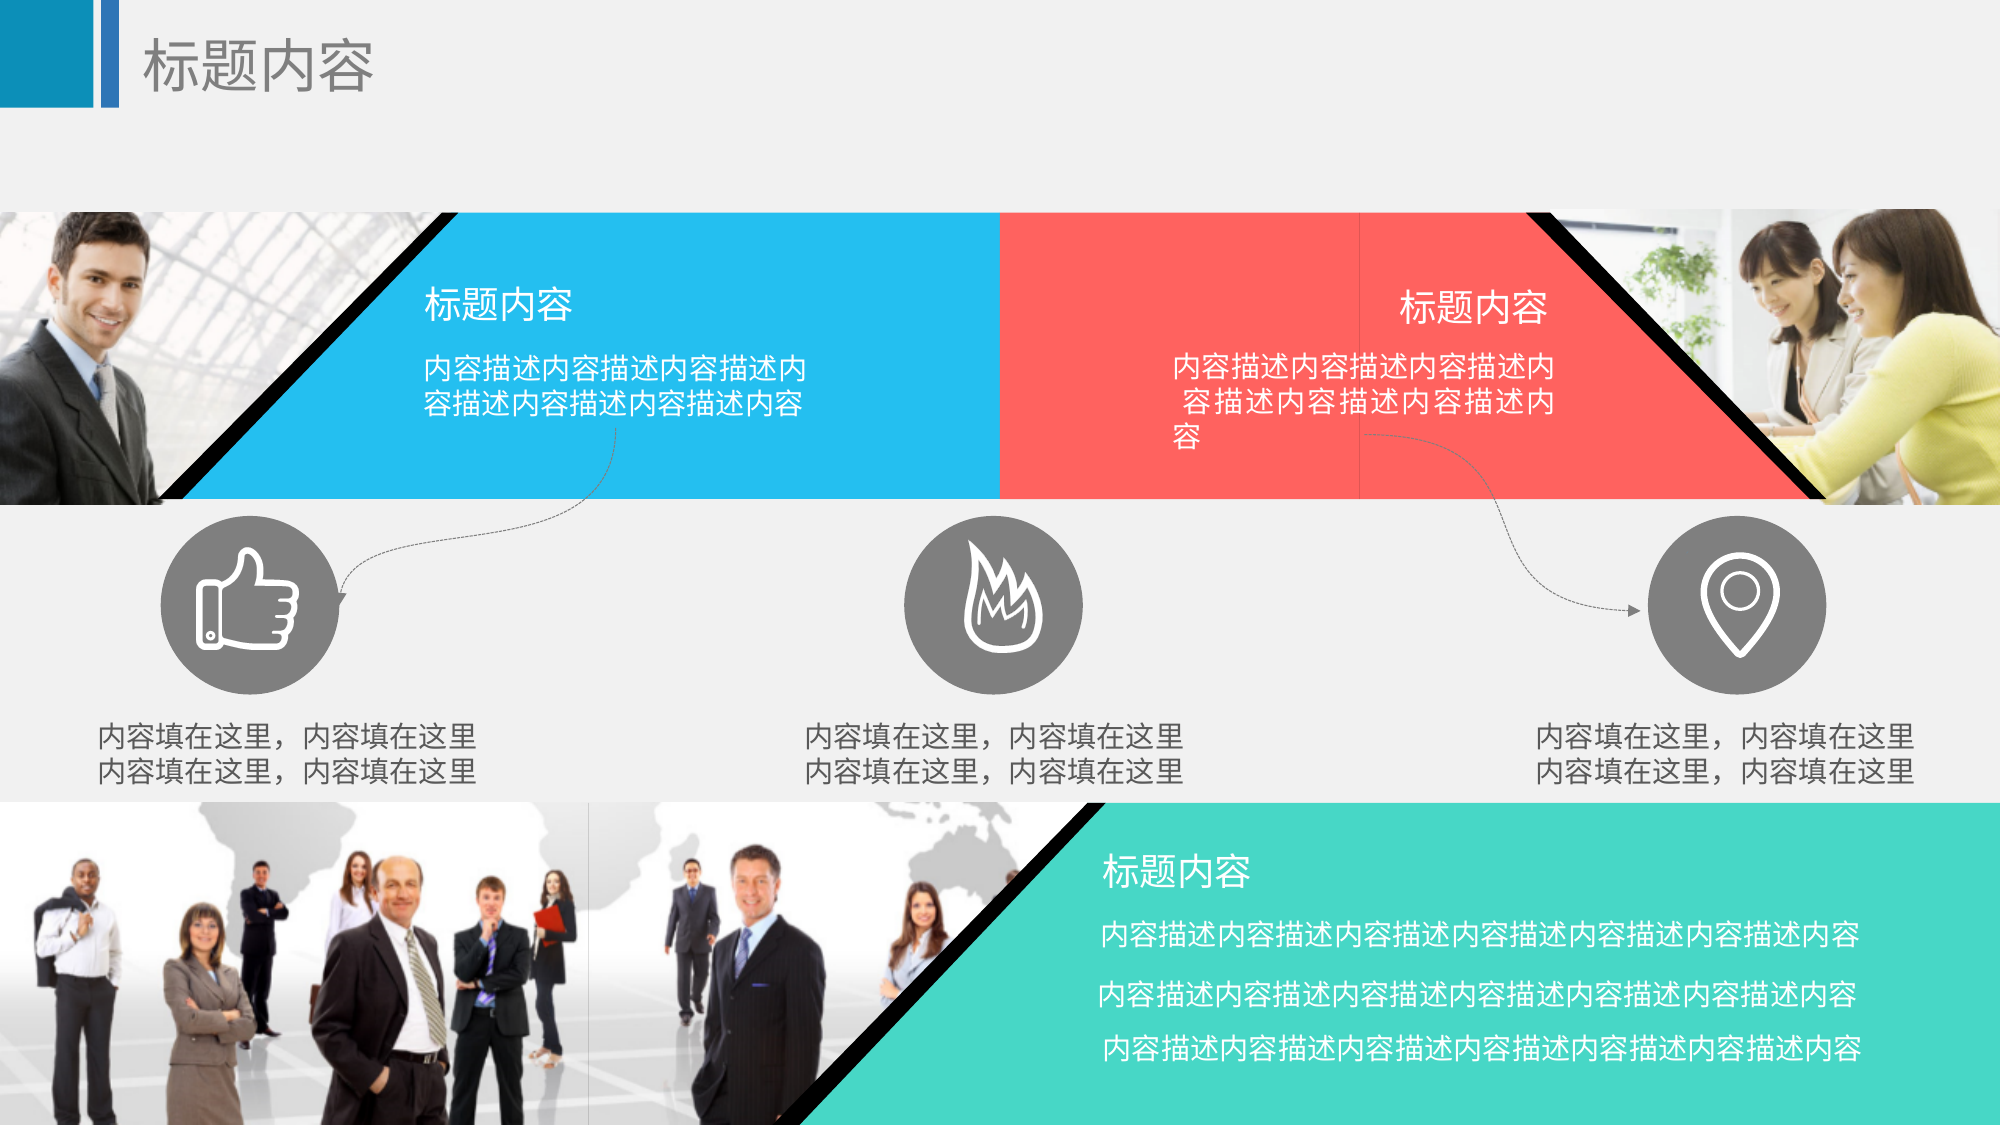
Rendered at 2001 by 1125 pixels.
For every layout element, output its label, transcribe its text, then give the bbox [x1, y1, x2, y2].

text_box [1687, 552, 1780, 658]
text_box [1414, 384, 1591, 661]
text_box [389, 378, 566, 656]
text_box 内容填在这里，内容填在这里 内容填在这里，内容填在这里 [789, 711, 1223, 797]
text_box [101, 0, 119, 108]
picture [944, 497, 1043, 654]
text_box [904, 530, 1083, 695]
text_box 标题内容 [127, 21, 442, 107]
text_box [0, 802, 2000, 1125]
text_box [160, 515, 340, 695]
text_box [0, 212, 999, 505]
text_box 内容填在这里，内容填在这里 内容填在这里，内容填在这里 [1520, 711, 1954, 797]
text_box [999, 209, 2000, 505]
picture [195, 546, 299, 650]
text_box 内容填在这里，内容填在这里 内容填在这里，内容填在这里 [82, 711, 516, 797]
text_box [1647, 515, 1827, 695]
text_box [0, 0, 94, 108]
